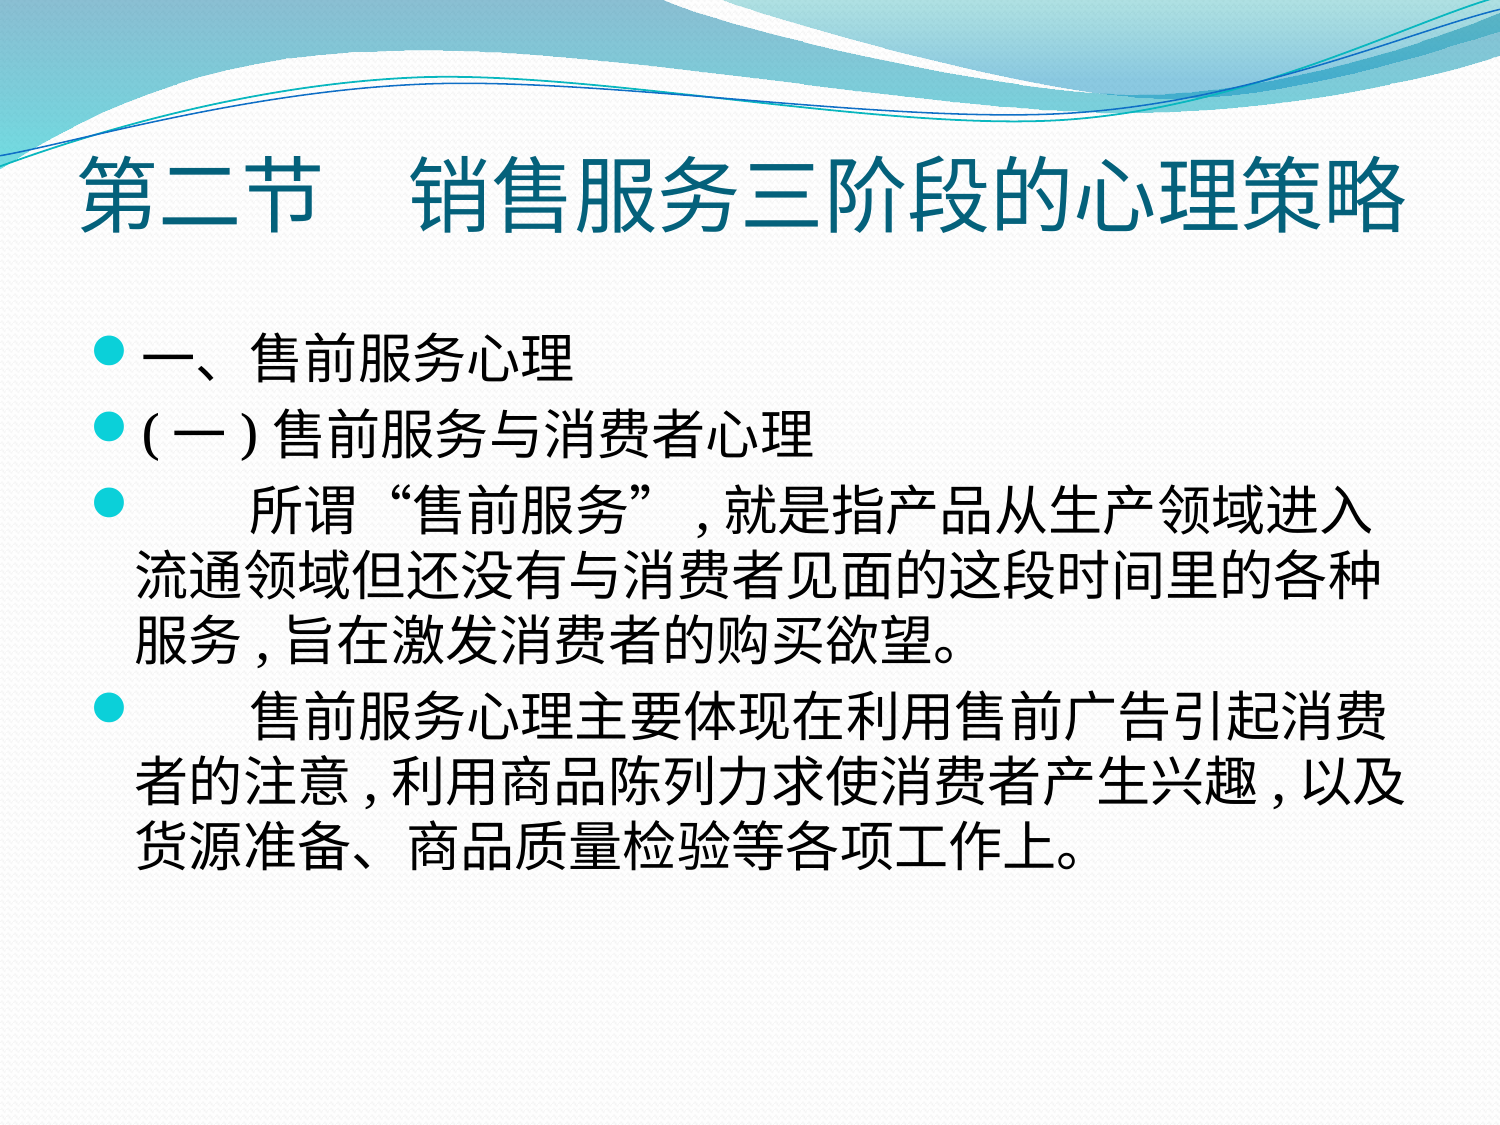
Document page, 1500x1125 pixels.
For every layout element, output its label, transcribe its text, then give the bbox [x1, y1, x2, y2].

title 第二节 销售服务三阶段的心理策略 [75, 115, 1425, 244]
list 一、售前服务心理 (一)售前服务与消费者心理 所谓“售前服务”,就是指产品从生产领域进入流通领域但还没有与消费者见面的这段时间里的各种服务,旨在激发消费者的购买欲望。 售前服务心理主要体现在利用售前广告引起消费者的注意,利用商品陈列力求使消费者产生兴趣,以及货源准备、商品质量检验等各项工作上。 [75, 317, 1425, 1038]
